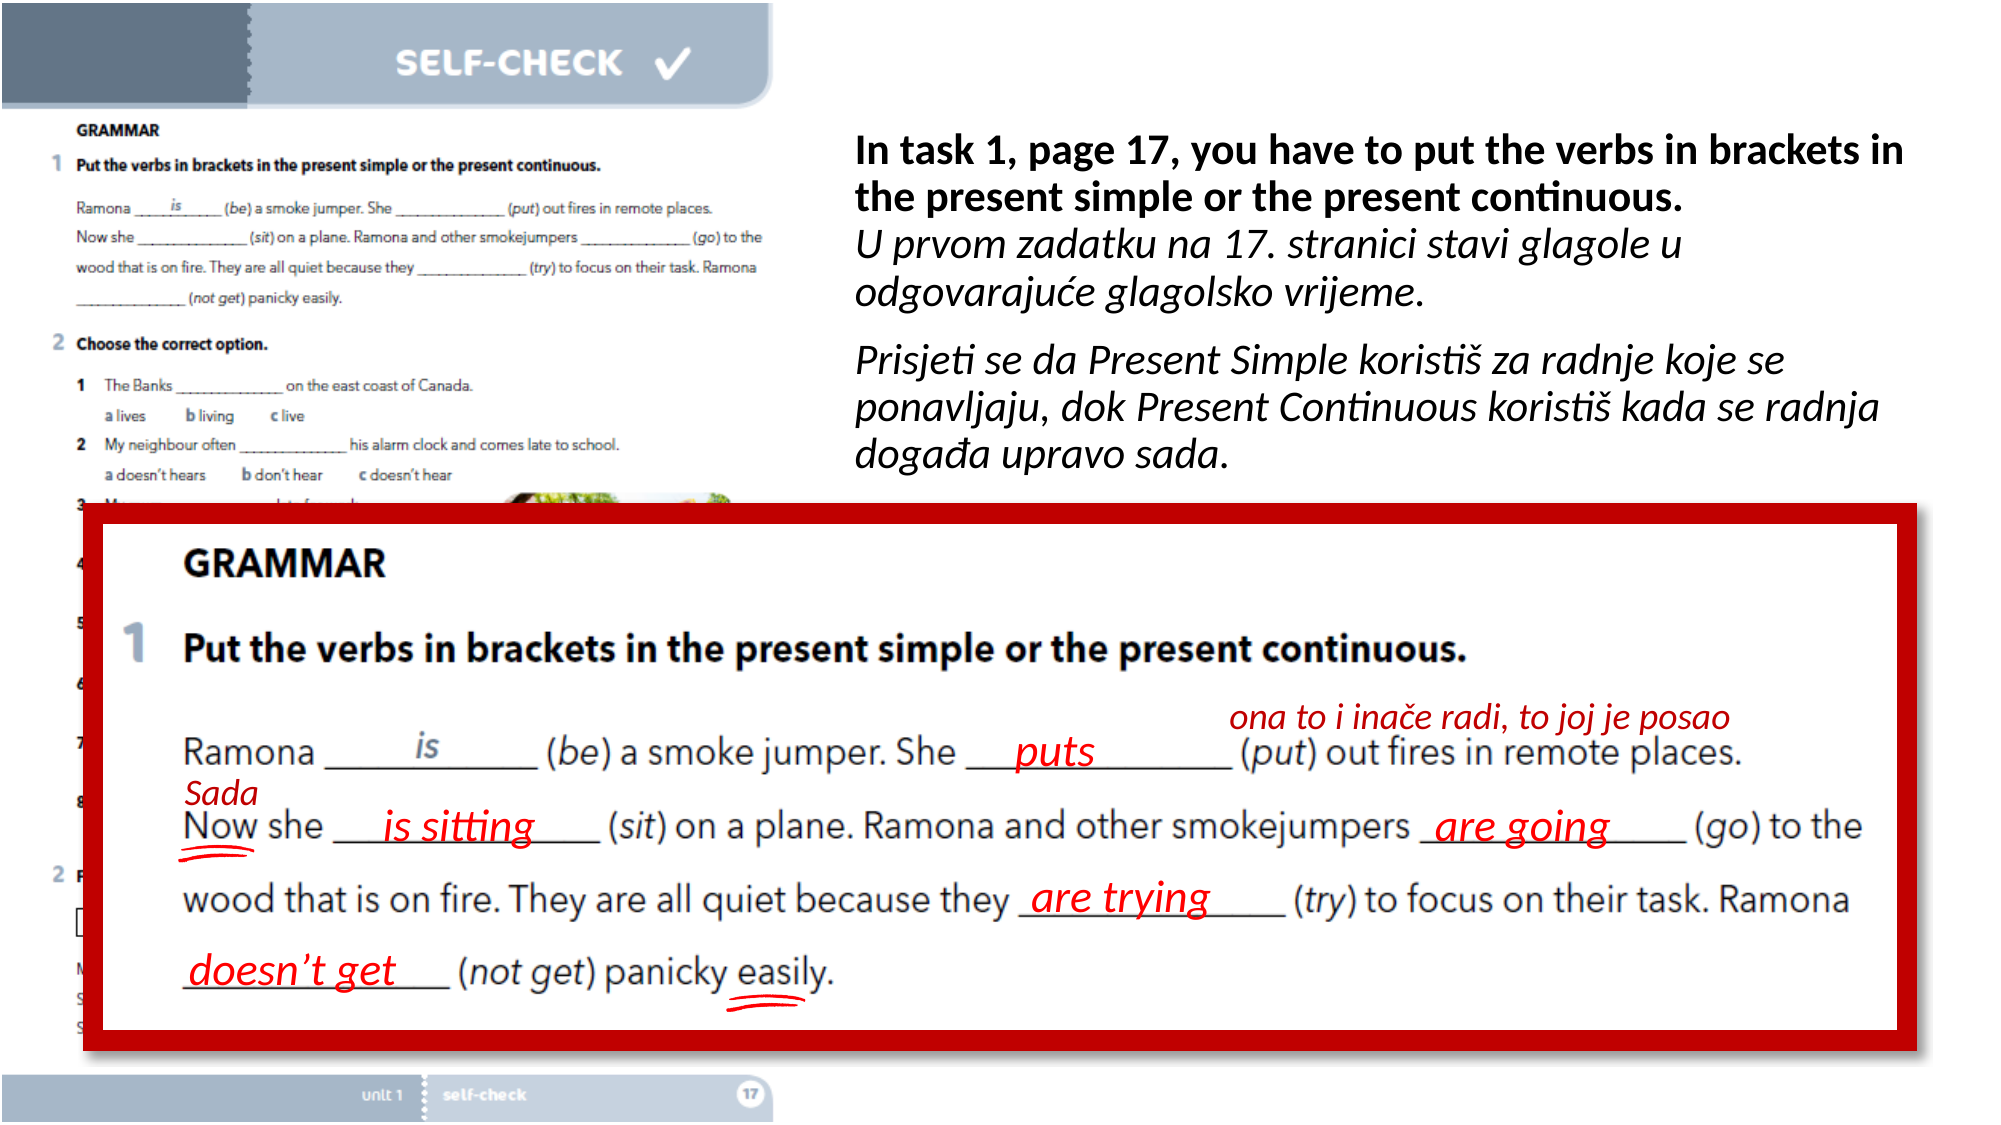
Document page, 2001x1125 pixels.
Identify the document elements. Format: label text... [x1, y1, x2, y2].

picture [2, 3, 1897, 1122]
text_box In task 1, page 17, you have to put the verbs in brackets in the present simple or the present continuous. U prvom zadatku na 17. stranici stavi glagole u odgovarajuće glagolsko vrijeme. Prisjeti se da Present Simple koristiš za radnje koje se ponavljaju, dok Present Continuous koristiš kada se radnja događa upravo sada. [840, 119, 1943, 594]
